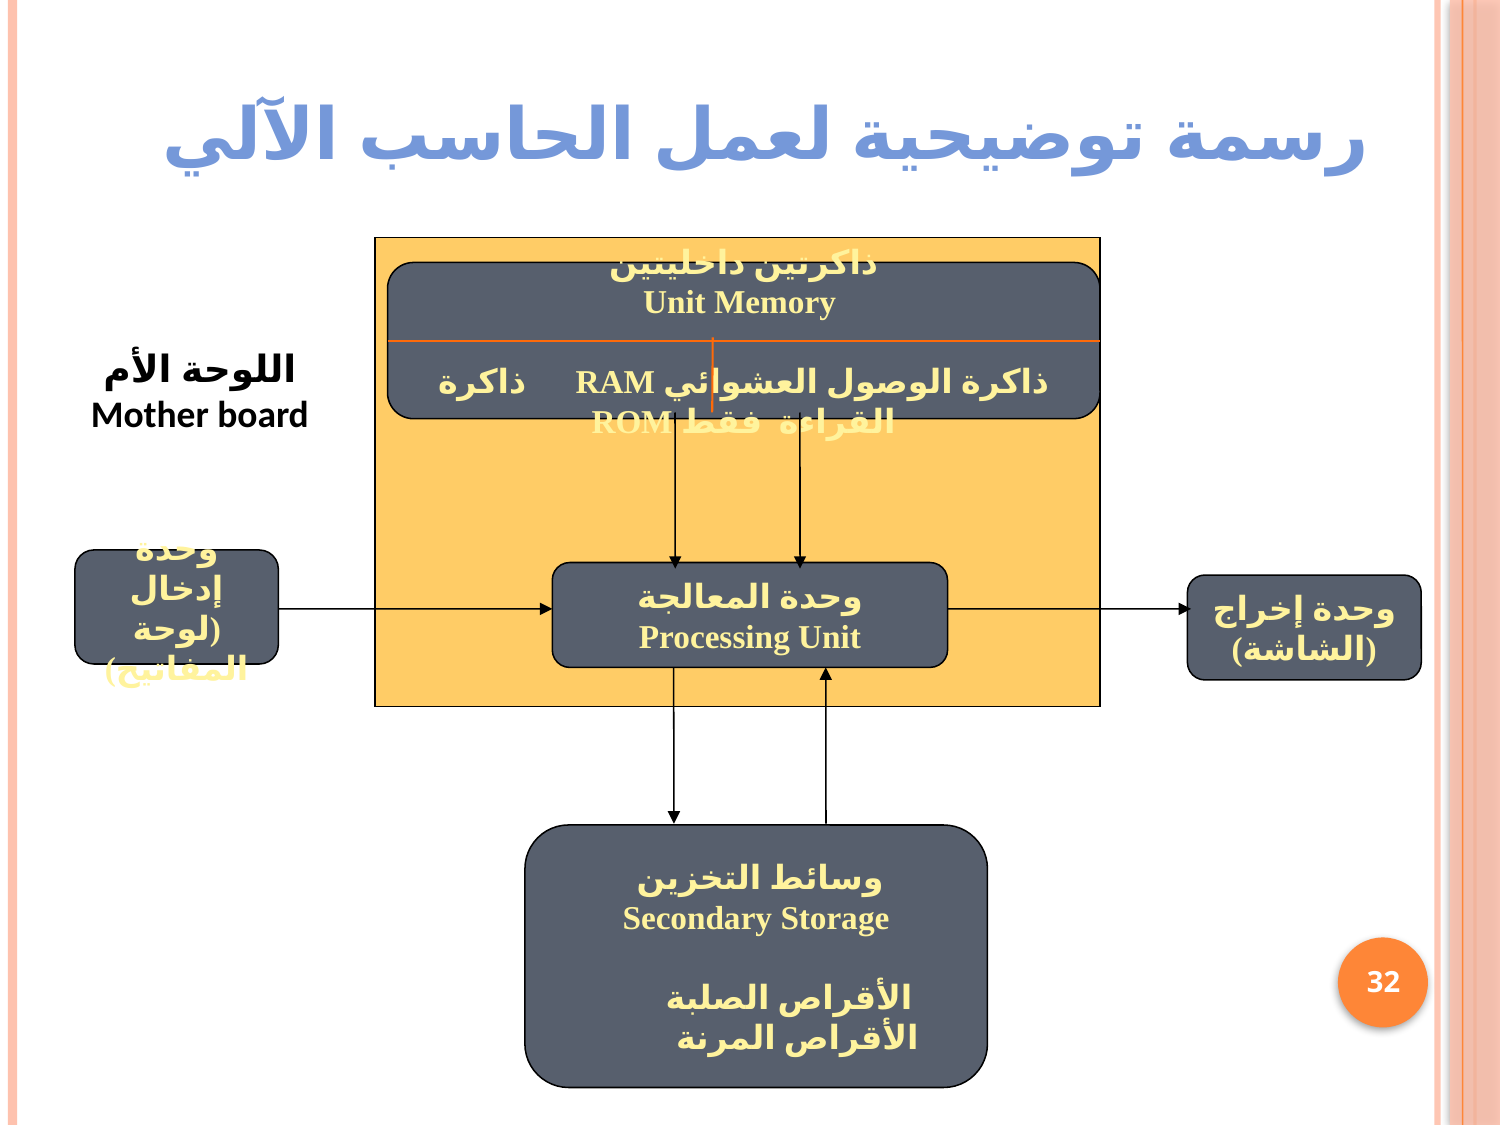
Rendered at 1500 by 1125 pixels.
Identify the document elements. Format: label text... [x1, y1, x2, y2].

title رسمة توضيحية لعمل الحاسب الآلي [81, 50, 1432, 213]
text_box [667, 667, 681, 824]
text_box [674, 668, 825, 707]
text_box ذاكرتين داخليتين Unit Memory ذاكرة الوصول العشوائي RAM ذاكرة القراءة فقط ROM [387, 348, 1101, 419]
text_box [793, 412, 807, 569]
text_box [826, 609, 1100, 707]
text_box [947, 602, 1192, 616]
text_box وحدة إدخال (لوحة المفاتيح) [74, 549, 279, 665]
text_box [375, 609, 673, 707]
text_box اللوحة الأم Mother board [62, 337, 338, 488]
text_box [375, 237, 1100, 608]
text_box [669, 412, 682, 569]
text_box وسائط التخزين Secondary Storage الأقراص الصلبة الأقراص المرنة [524, 824, 988, 1088]
text_box وحدة إخراج (الشاشة) [1187, 575, 1422, 680]
text_box ذاكرتين داخليتين Unit Memory ذاكرة الوصول العشوائي RAM ذاكرة القراءة فقط ROM [387, 262, 1100, 339]
text_box [278, 602, 553, 616]
text_box وحدة المعالجة Processing Unit [552, 562, 948, 668]
text_box [819, 667, 832, 824]
slide_number 32 [1333, 940, 1434, 1027]
